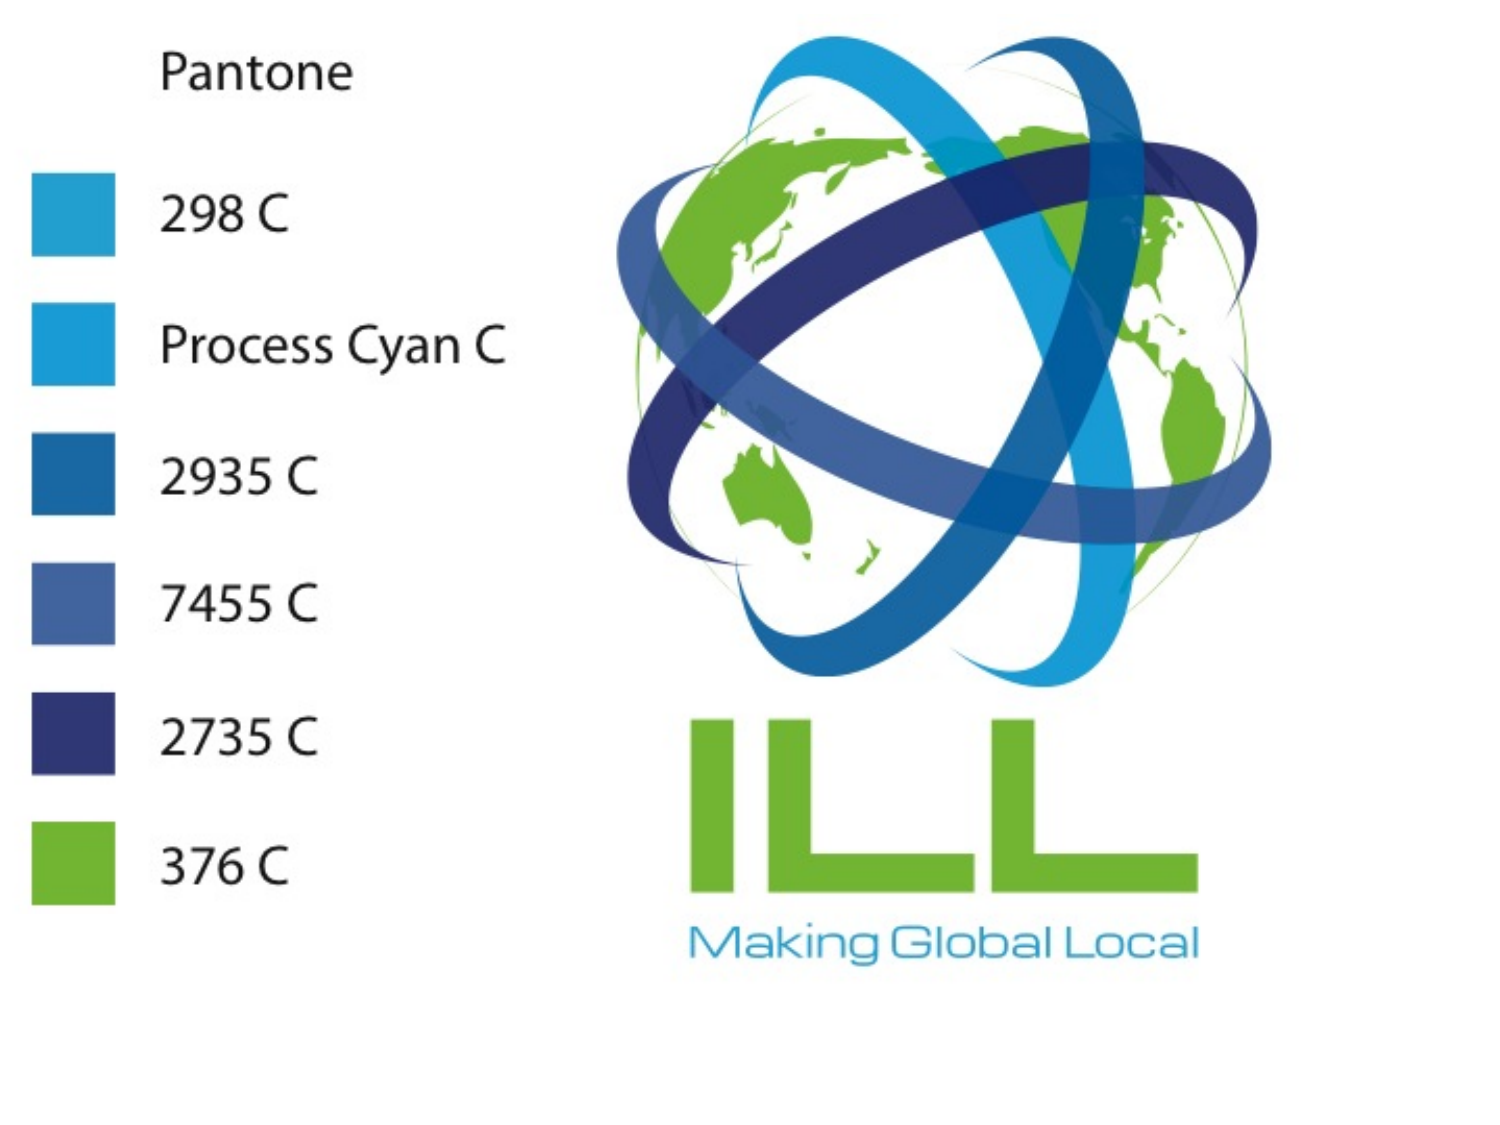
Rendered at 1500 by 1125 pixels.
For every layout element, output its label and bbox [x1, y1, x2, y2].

picture [0, 0, 1376, 997]
